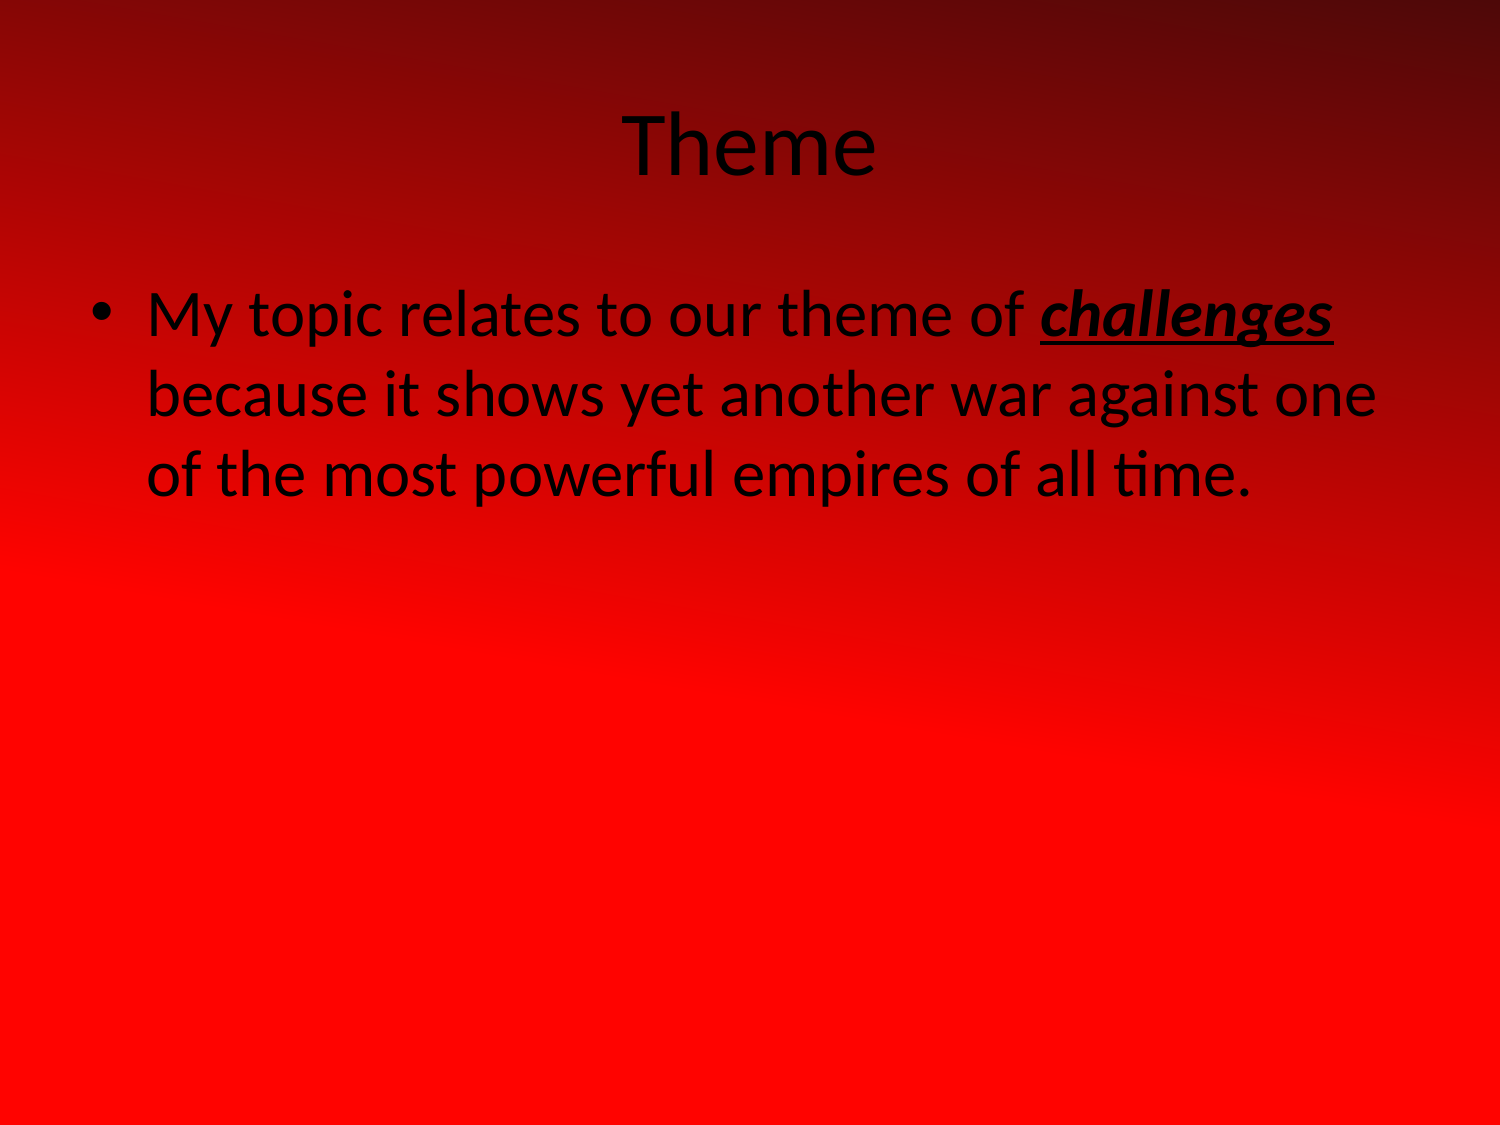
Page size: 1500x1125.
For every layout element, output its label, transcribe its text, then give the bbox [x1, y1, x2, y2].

list My topic relates to our theme of challenges because it shows yet another war against one of the most powerful empires of all time. [75, 262, 1425, 1005]
title Theme [75, 45, 1425, 233]
